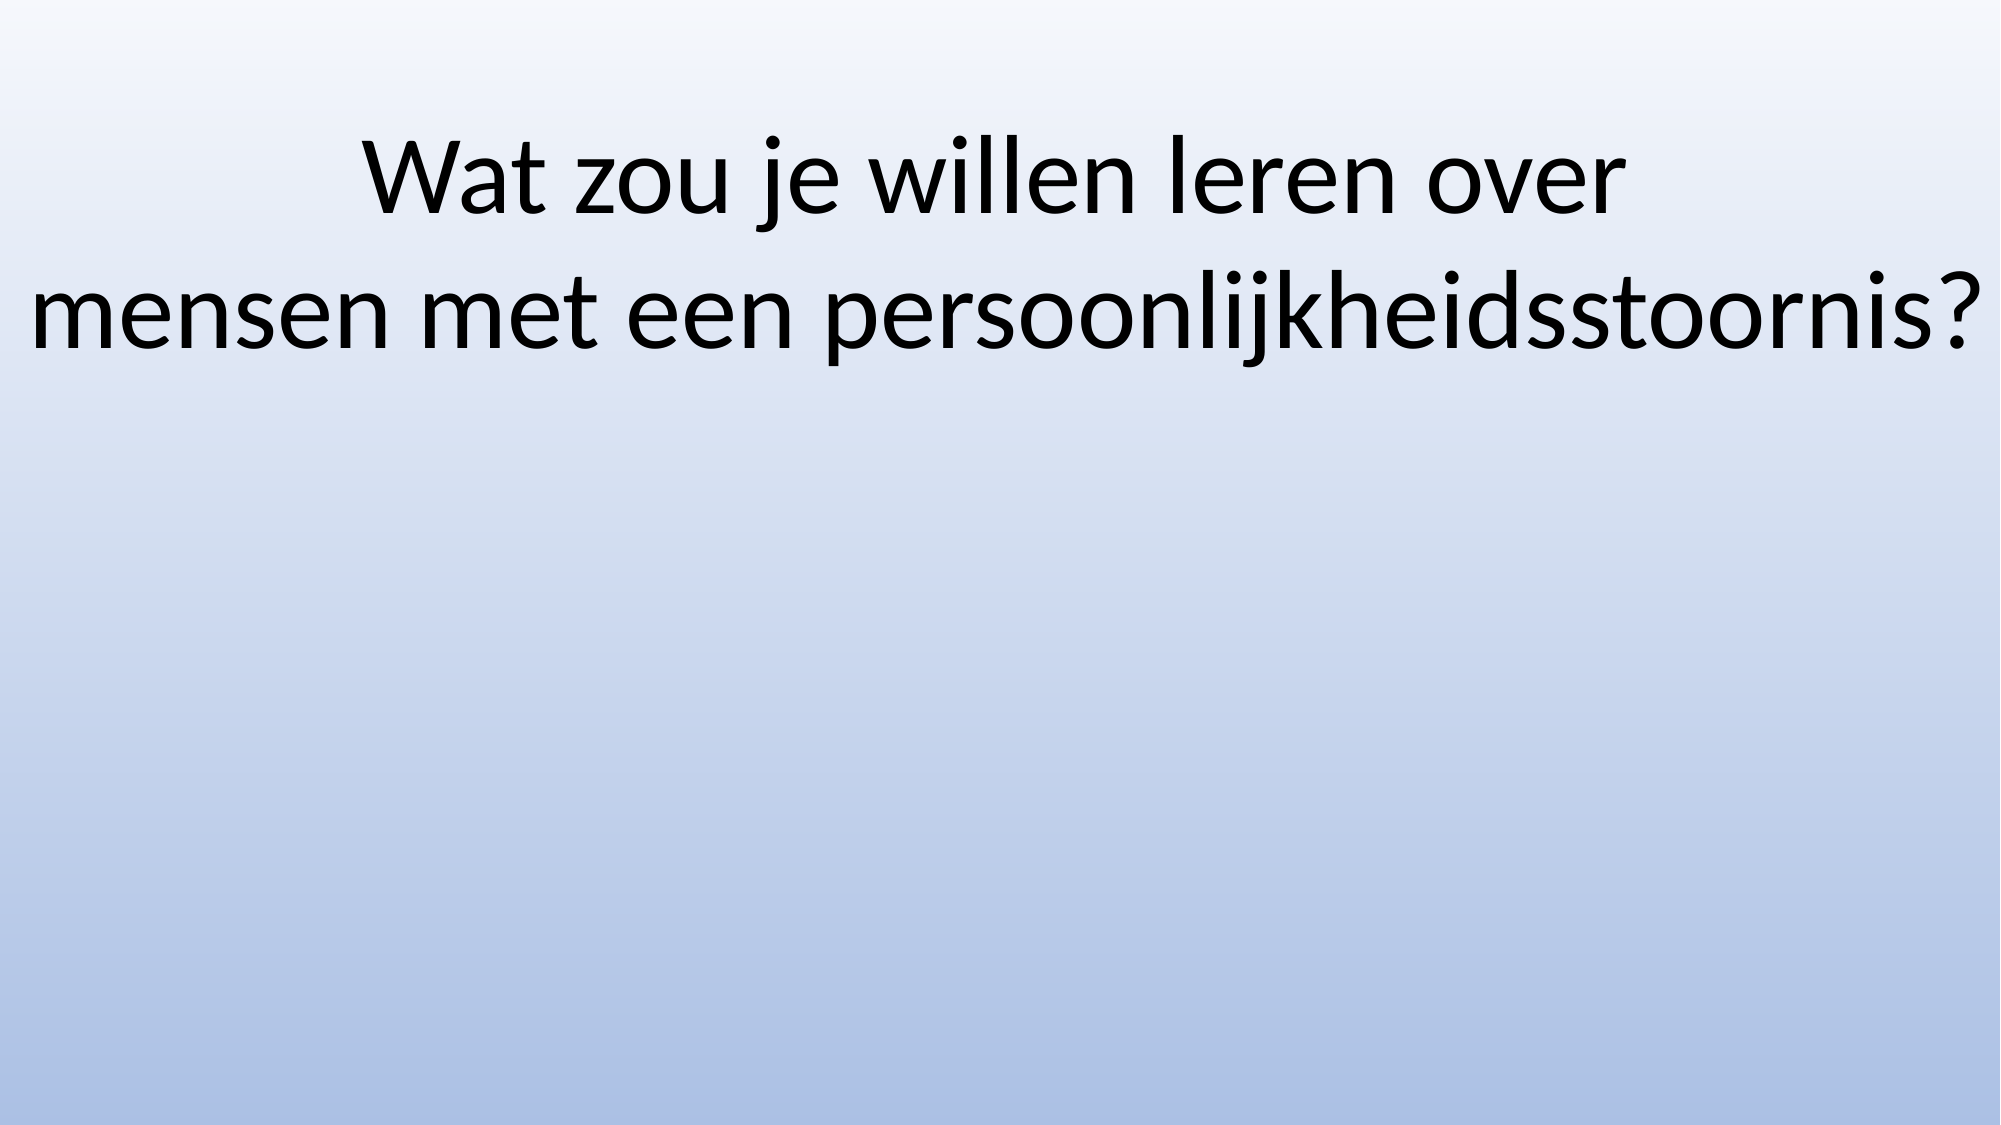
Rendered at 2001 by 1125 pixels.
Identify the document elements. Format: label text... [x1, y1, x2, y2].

text_box Wat zou je willen leren over mensen met een persoonlijkheidsstoornis? [13, 93, 2000, 379]
